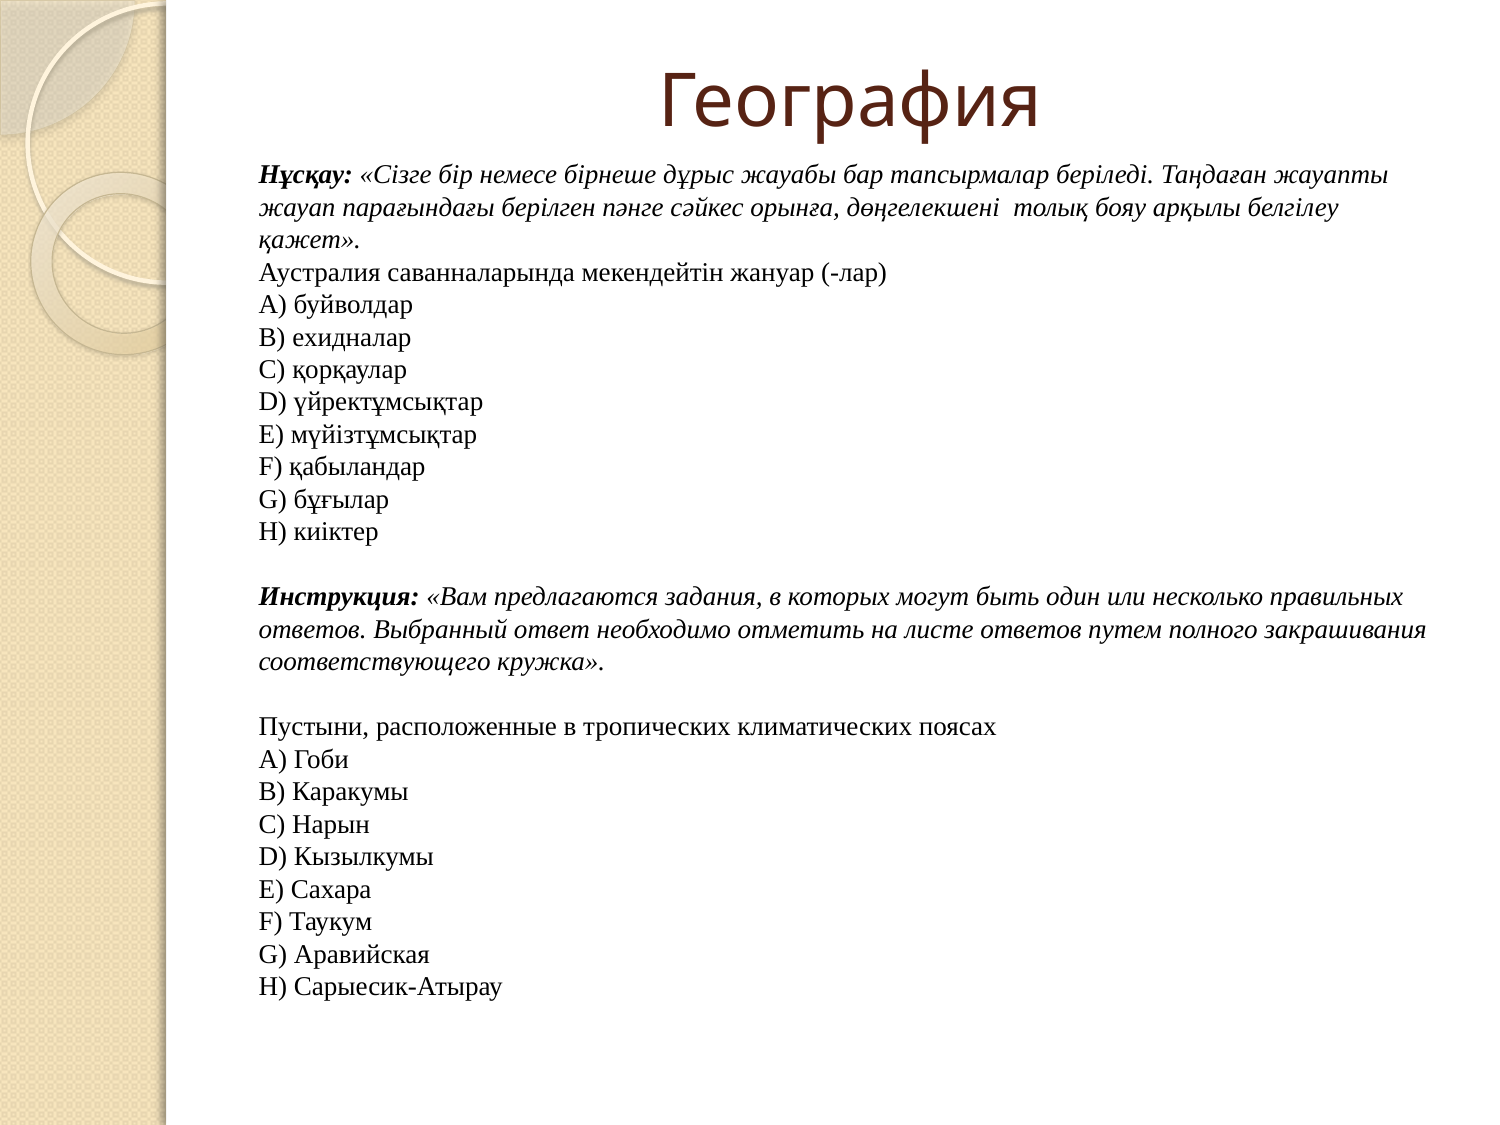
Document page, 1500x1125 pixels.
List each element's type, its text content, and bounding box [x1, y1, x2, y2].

title География [235, 45, 1466, 149]
list Нұсқау: «Сізге бір немесе бірнеше дұрыс жауабы бар тапсырмалар беріледі. Таңдаған жауапты жауап парағындағы берілген пәнге сәйкес орынға, дөңгелекшені толық бояу арқылы белгілеу қажет». Аустралия саванналарында мекендейтін жануар (-лар) A) буйволдар B) ехидналар C) қорқаулар D) үйректұмсықтар E) мүйізтұмсықтар F) қабыландар G) бұғылар H) киіктер Инструкция: «Вам предлагаются задания, в которых могут быть один или несколько правильных ответов. Выбранный ответ необходимо отметить на листе ответов путем полного закрашивания соответствующего кружка». Пустыни, расположенные в тропических климатических поясах A) Гоби B) Каракумы C) Нарын D) Кызылкумы E) Сахара F) Таукум G) Аравийская H) Сарыесик-Атырау [230, 149, 1461, 937]
